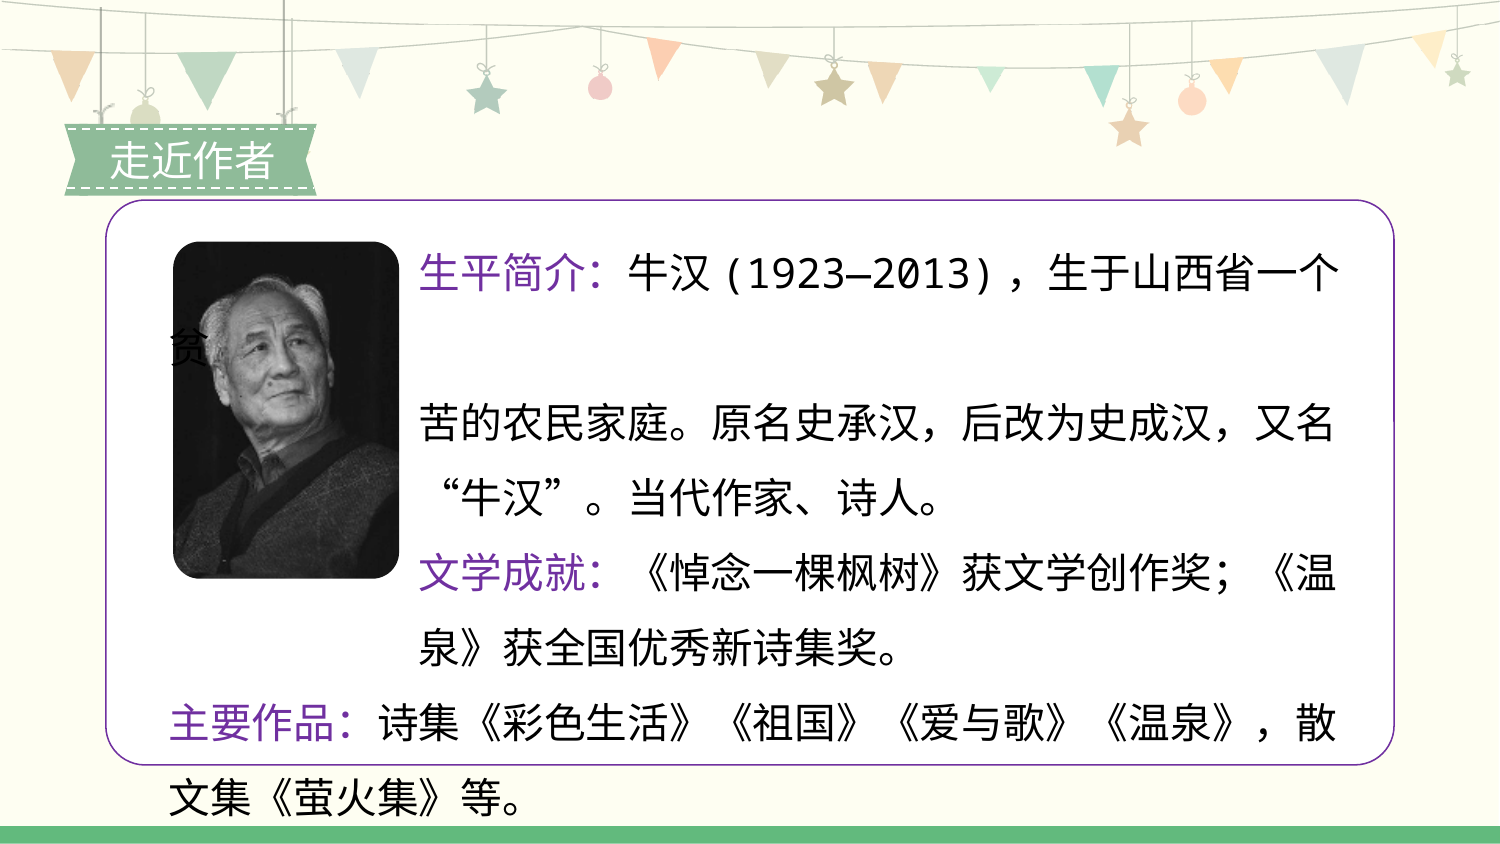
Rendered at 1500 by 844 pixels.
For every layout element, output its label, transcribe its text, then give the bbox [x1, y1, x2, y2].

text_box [105, 199, 1395, 766]
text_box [63, 0, 317, 196]
text_box 生平简介：牛汉(1923—2013)，生于山西省一个贫 苦的农民家庭。原名史承汉，后改为史成汉，又名 “牛汉”。当代作家、诗人。 文学成就：《悼念一棵枫树》获文学创作奖；《温 泉》获全国优秀新诗集奖。 主要作品：诗集《彩色生活》《祖国》《爱与歌》《温泉》，散文集《萤火集》等。 [153, 773, 1387, 830]
